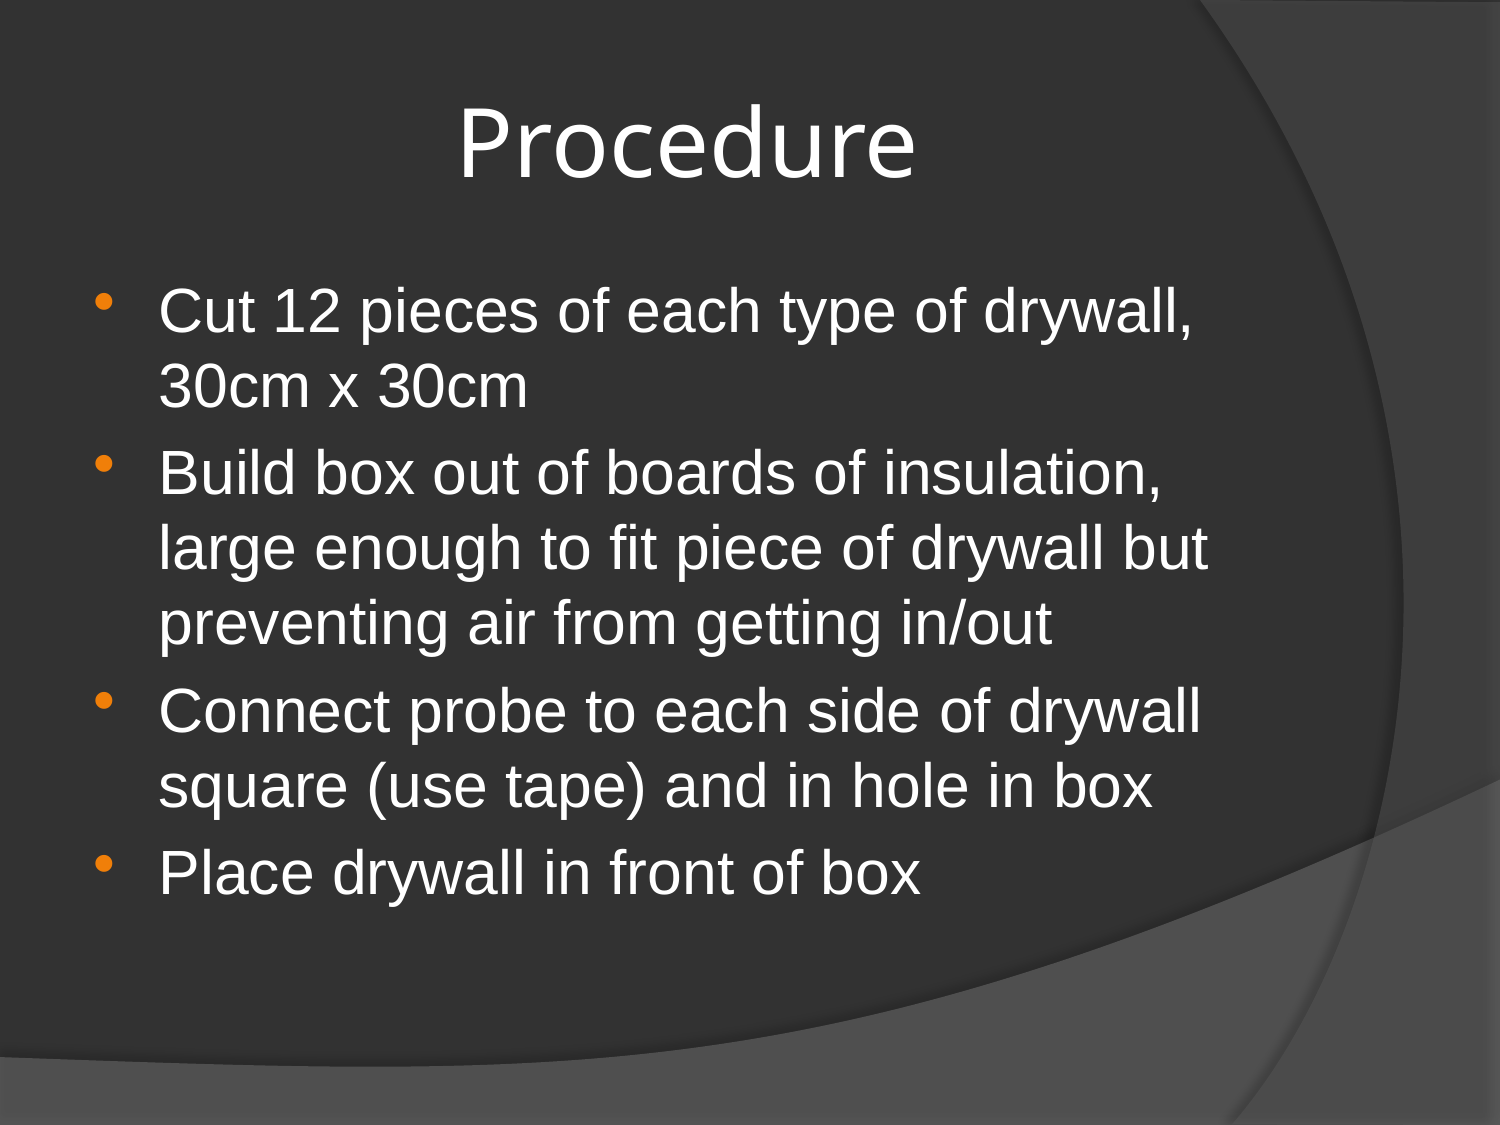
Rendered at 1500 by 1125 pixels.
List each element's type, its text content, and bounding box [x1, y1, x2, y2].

list Cut 12 pieces of each type of drywall, 30cm x 30cm Build box out of boards of insulation, large enough to fit piece of drywall but preventing air from getting in/out Connect probe to each side of drywall square (use tape) and in hole in box Place drywall in front of box [75, 262, 1300, 1005]
title Procedure [75, 45, 1300, 233]
